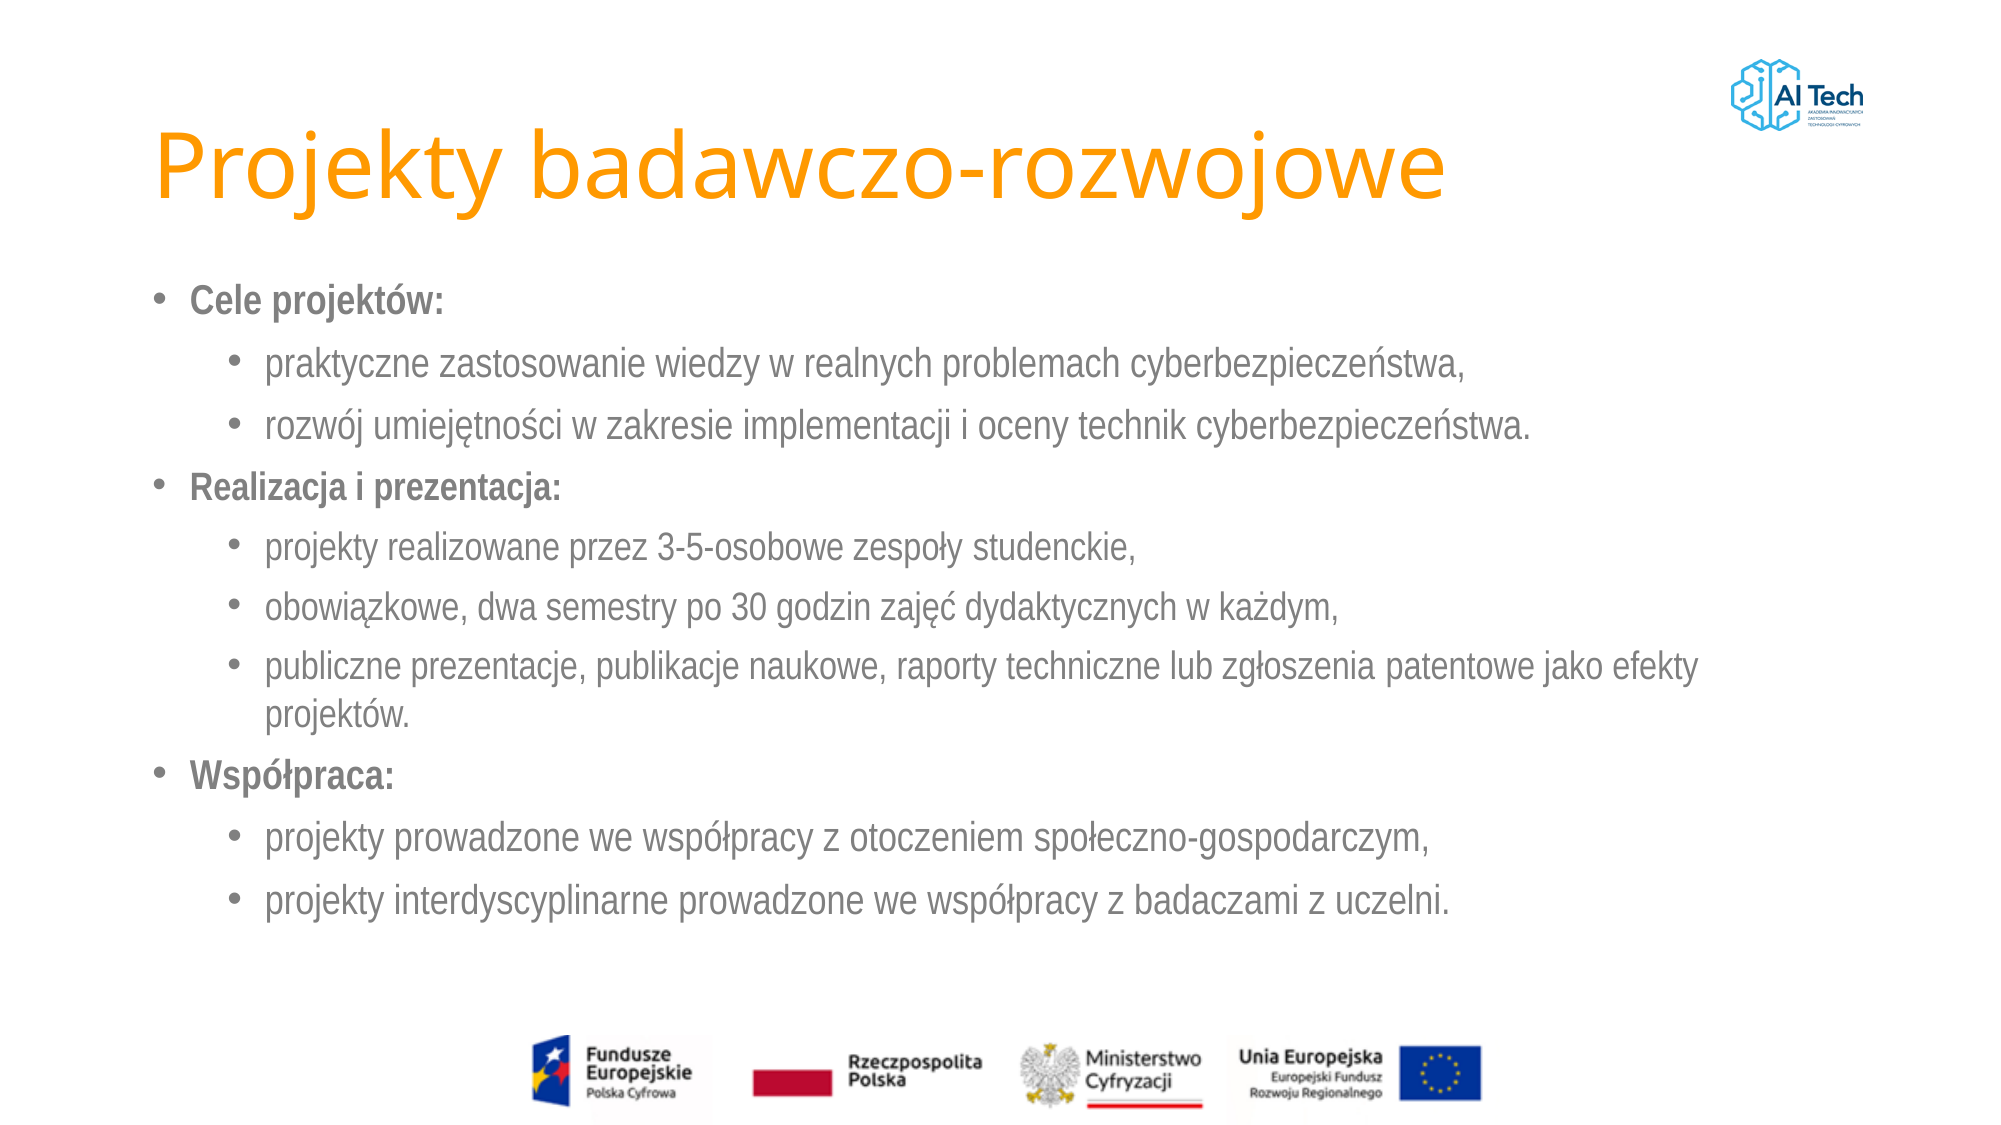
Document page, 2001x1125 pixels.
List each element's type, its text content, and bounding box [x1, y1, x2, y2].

picture [499, 1035, 1501, 1125]
list Cele projektów: praktyczne zastosowanie wiedzy w realnych problemach cyberbezpieczeństwa, rozwój umiejętności w zakresie implementacji i oceny technik cyberbezpieczeństwa. Realizacja i prezentacja: projekty realizowane przez 3-5-osobowe zespoły studenckie, obowiązkowe, dwa semestry po 30 godzin zajęć dydaktycznych w każdym, publiczne prezentacje, publikacje naukowe, raporty techniczne lub zgłoszenia patentowe jako efekty projektów. Współpraca: projekty prowadzone we współpracy z otoczeniem społeczno-gospodarczym, projekty interdyscyplinarne prowadzone we współpracy z badaczami z uczelni. [137, 265, 1863, 980]
title Projekty badawczo-rozwojowe [137, 59, 1863, 265]
